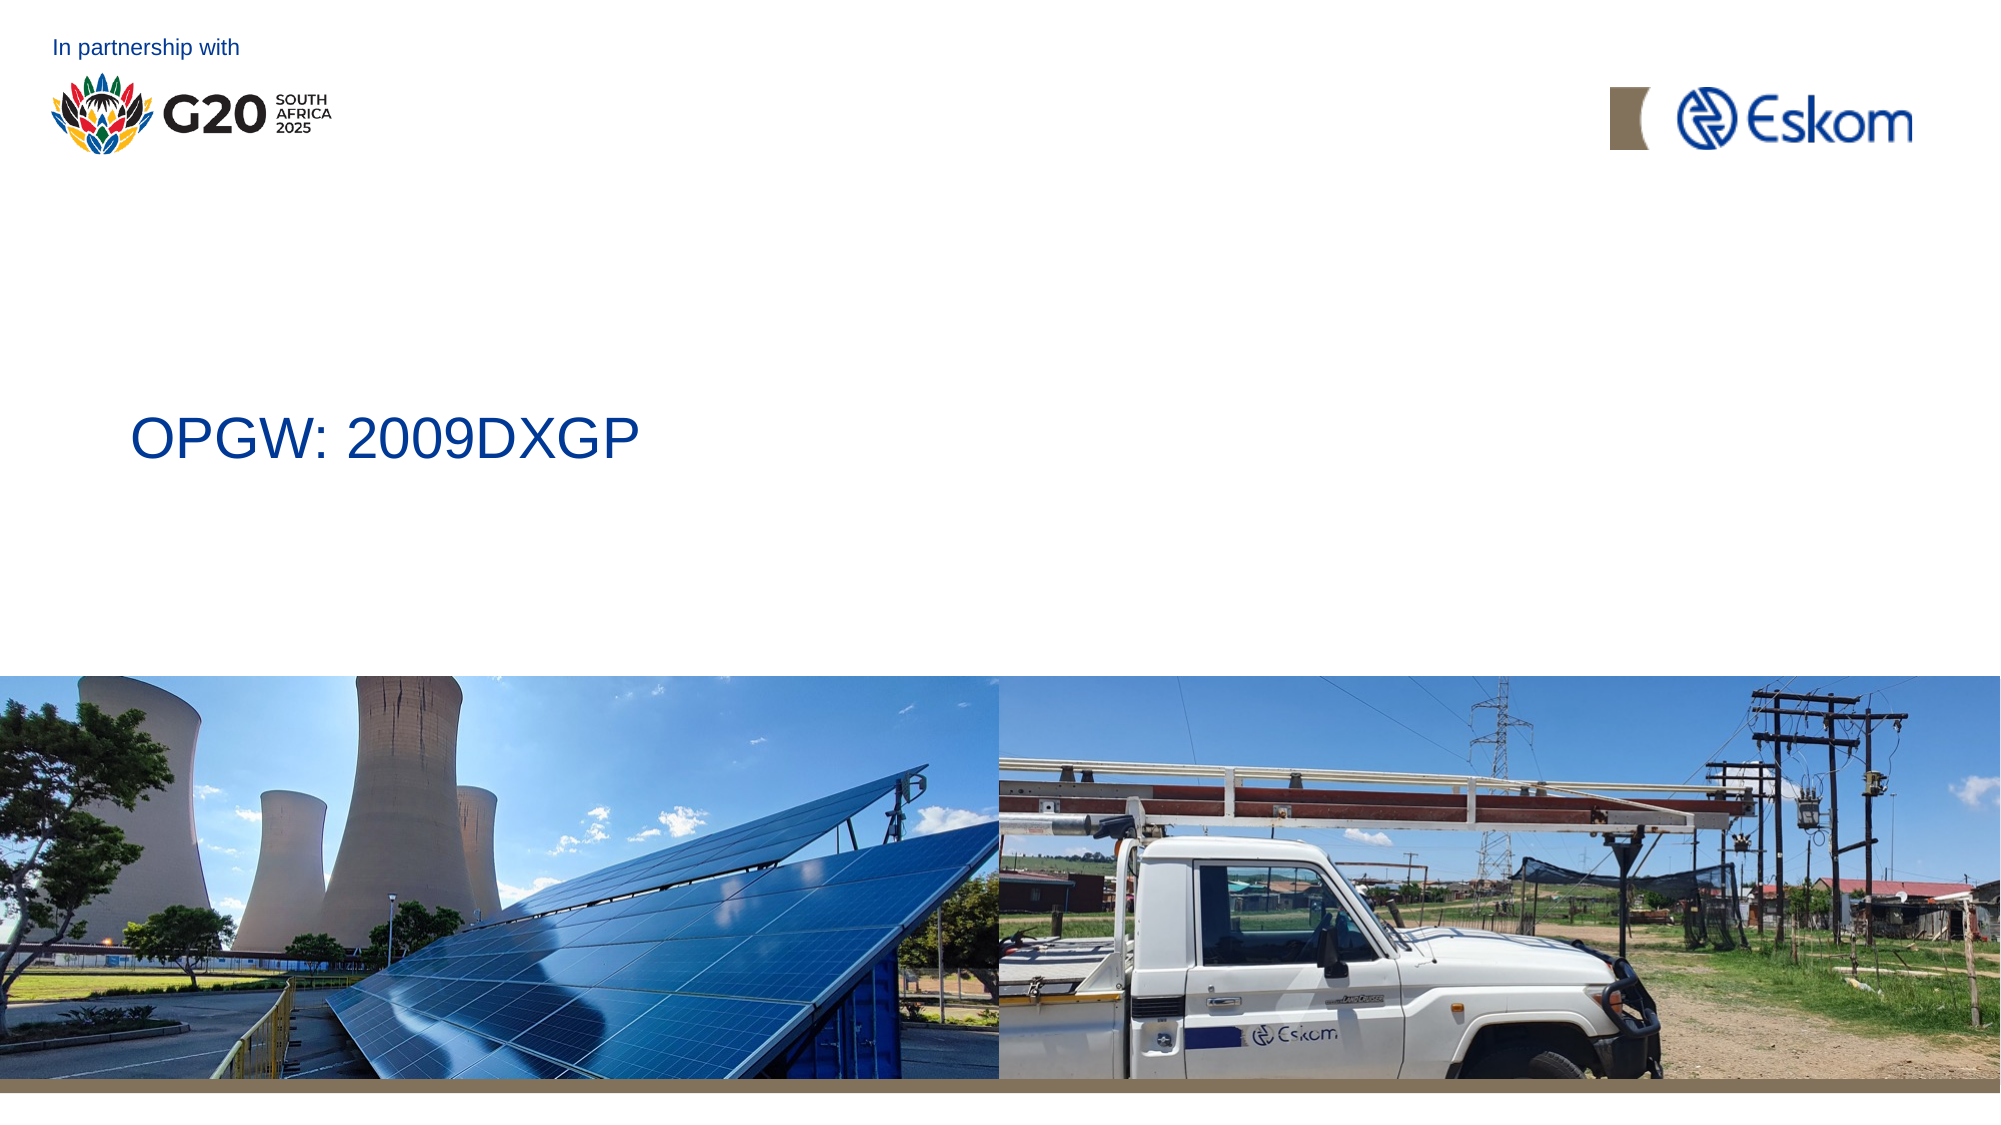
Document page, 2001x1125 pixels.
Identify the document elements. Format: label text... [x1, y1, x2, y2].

picture [50, 72, 337, 155]
title OPGW: 2009DXGP [115, 367, 1157, 479]
picture [0, 676, 2000, 1080]
